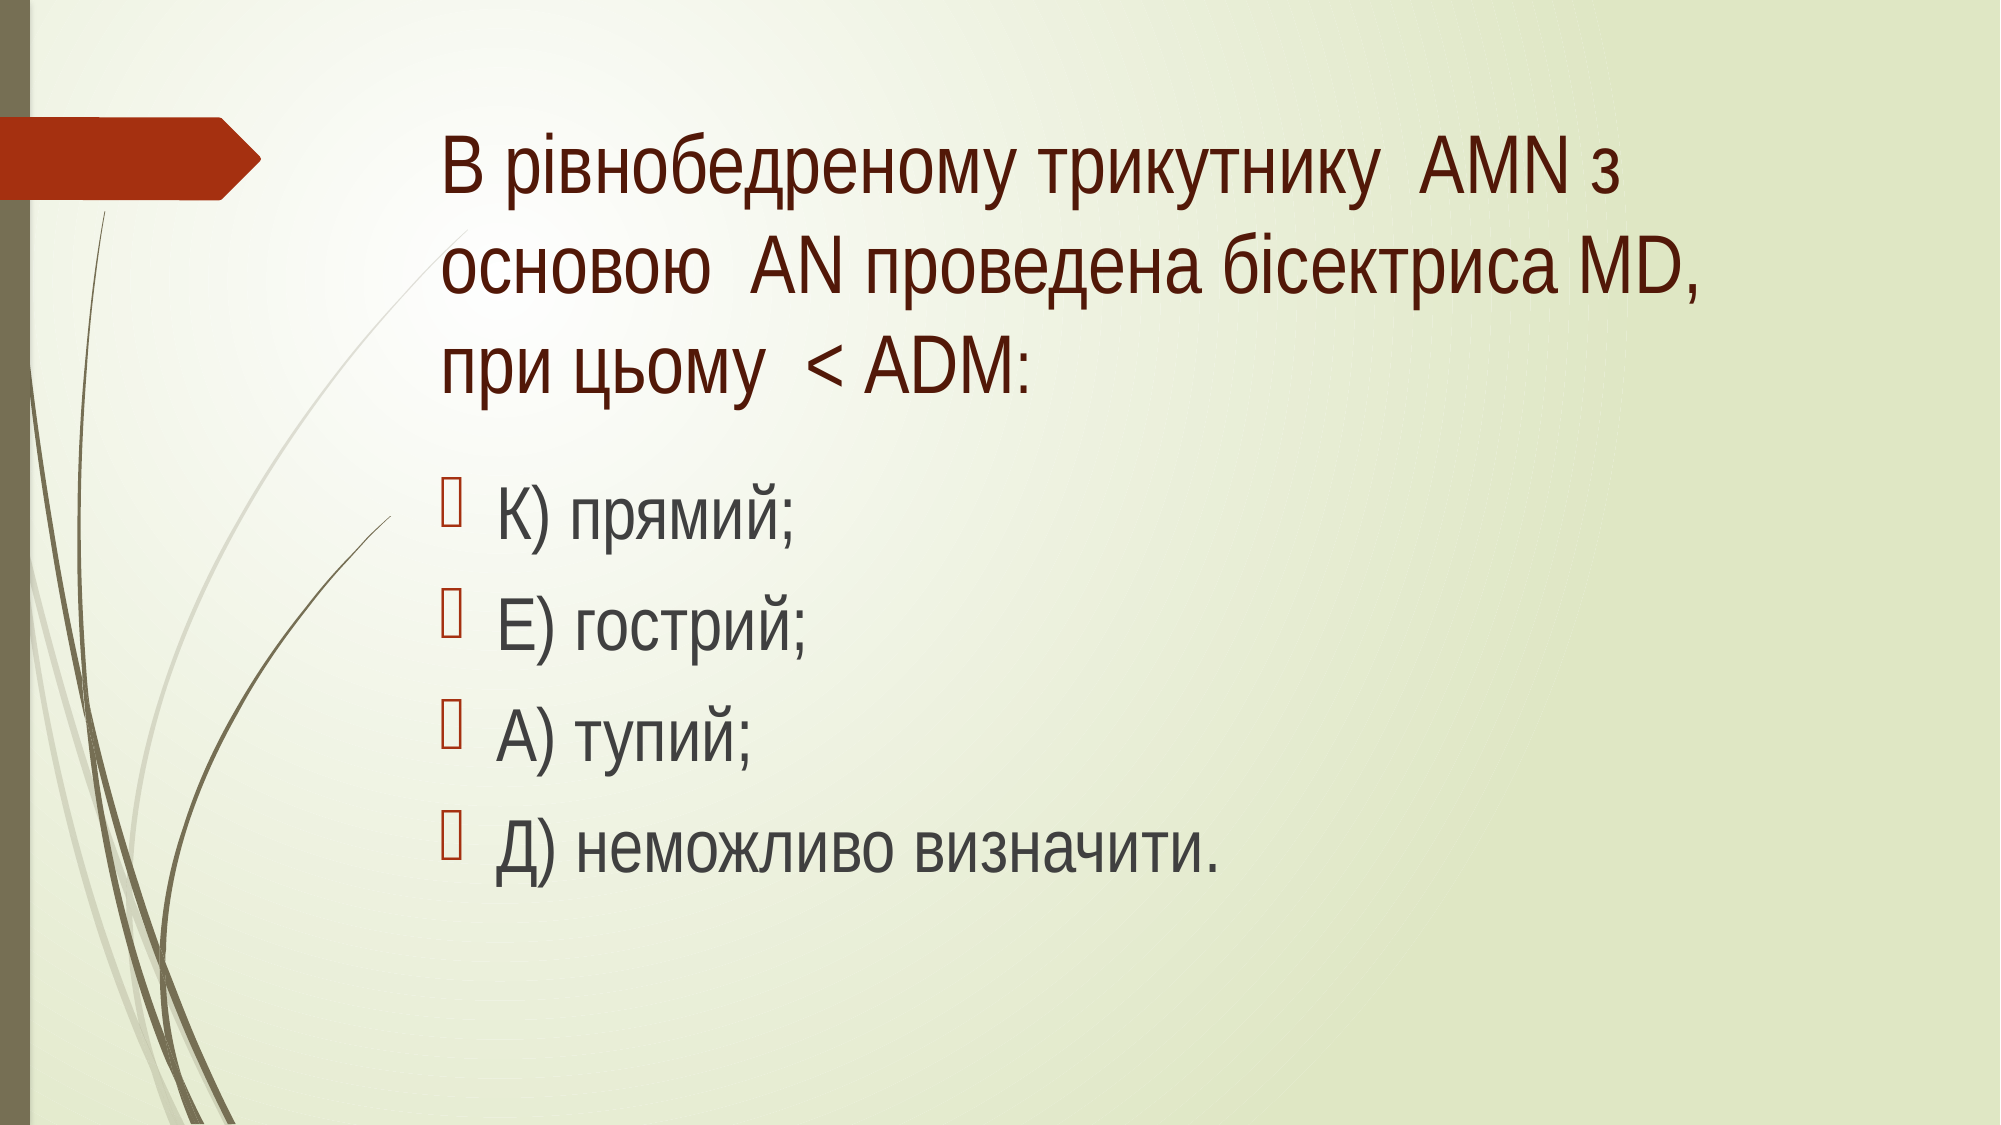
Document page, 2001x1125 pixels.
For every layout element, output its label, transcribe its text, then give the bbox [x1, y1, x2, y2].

list К) прямий; Е) гострий; А) тупий; Д) неможливо визначити. [424, 457, 1888, 970]
title В рівнобедреному трикутнику AMN з основою AN проведена бісектриса MD, при цьому < ADM: [425, 102, 1888, 411]
